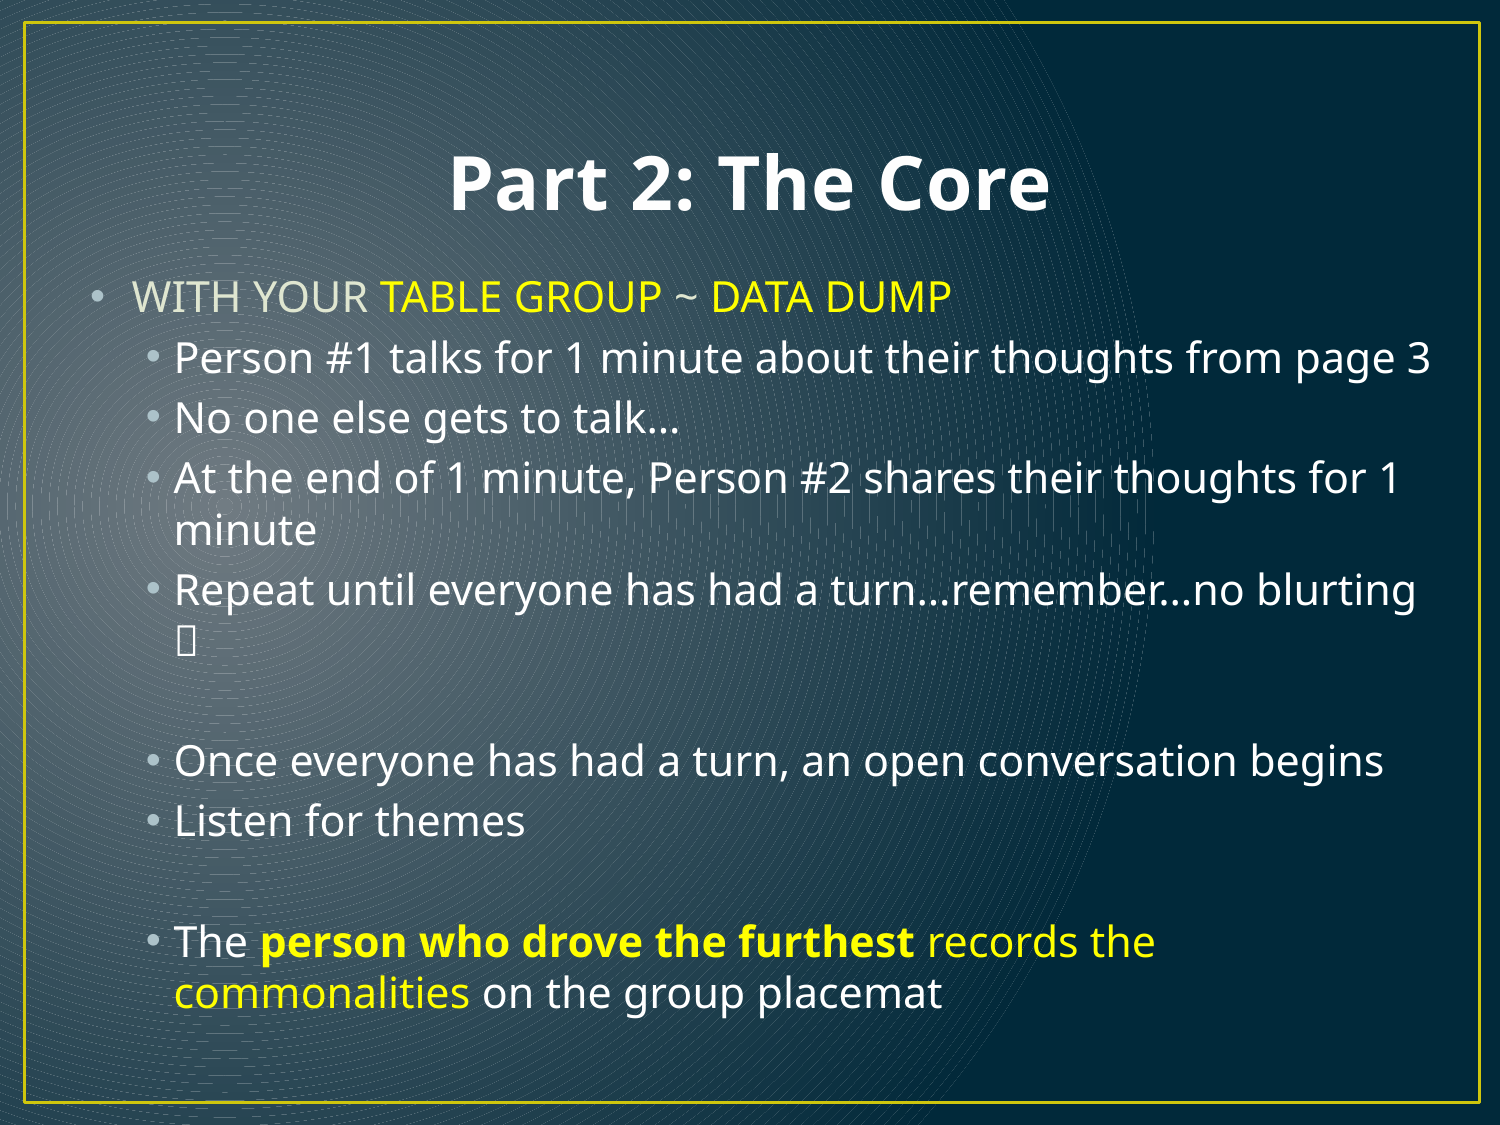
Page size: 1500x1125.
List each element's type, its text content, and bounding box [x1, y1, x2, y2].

title Part 2: The Core [75, 45, 1425, 233]
list WITH YOUR TABLE GROUP ~ DATA DUMP Person #1 talks for 1 minute about their thoughts from page 3 No one else gets to talk… At the end of 1 minute, Person #2 shares their thoughts for 1 minute Repeat until everyone has had a turn…remember…no blurting  Once everyone has had a turn, an open conversation begins Listen for themes The person who drove the furthest records the commonalities on the group placemat [75, 262, 1450, 1075]
